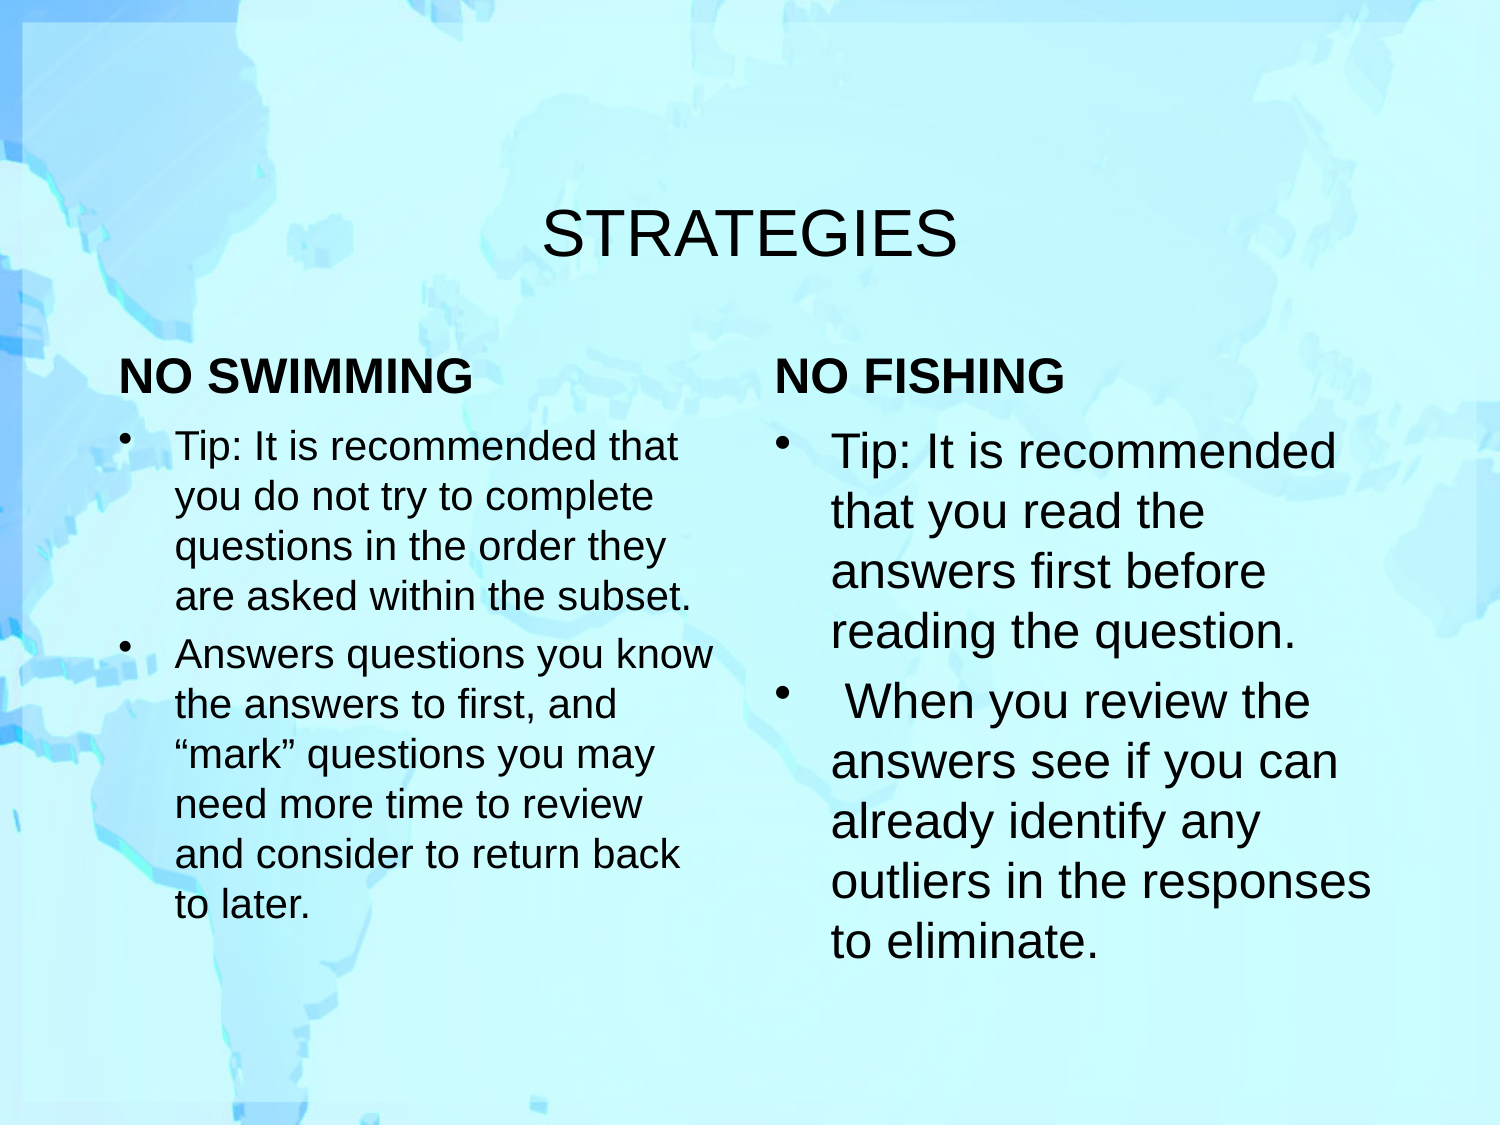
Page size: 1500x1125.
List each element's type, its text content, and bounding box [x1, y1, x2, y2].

title STRATEGIES [103, 59, 1398, 278]
list Tip: It is recommended that you read the answers first before reading the question. When you review the answers see if you can already identify any outliers in the responses to eliminate. [759, 410, 1398, 1016]
list Tip: It is recommended that you do not try to complete questions in the order they are asked within the subset. Answers questions you know the answers to first, and “mark” questions you may need more time to review and consider to return back to later. [103, 410, 738, 1016]
picture [0, 0, 1500, 1125]
list NO FISHING [759, 275, 1398, 410]
list NO SWIMMING [103, 275, 738, 410]
